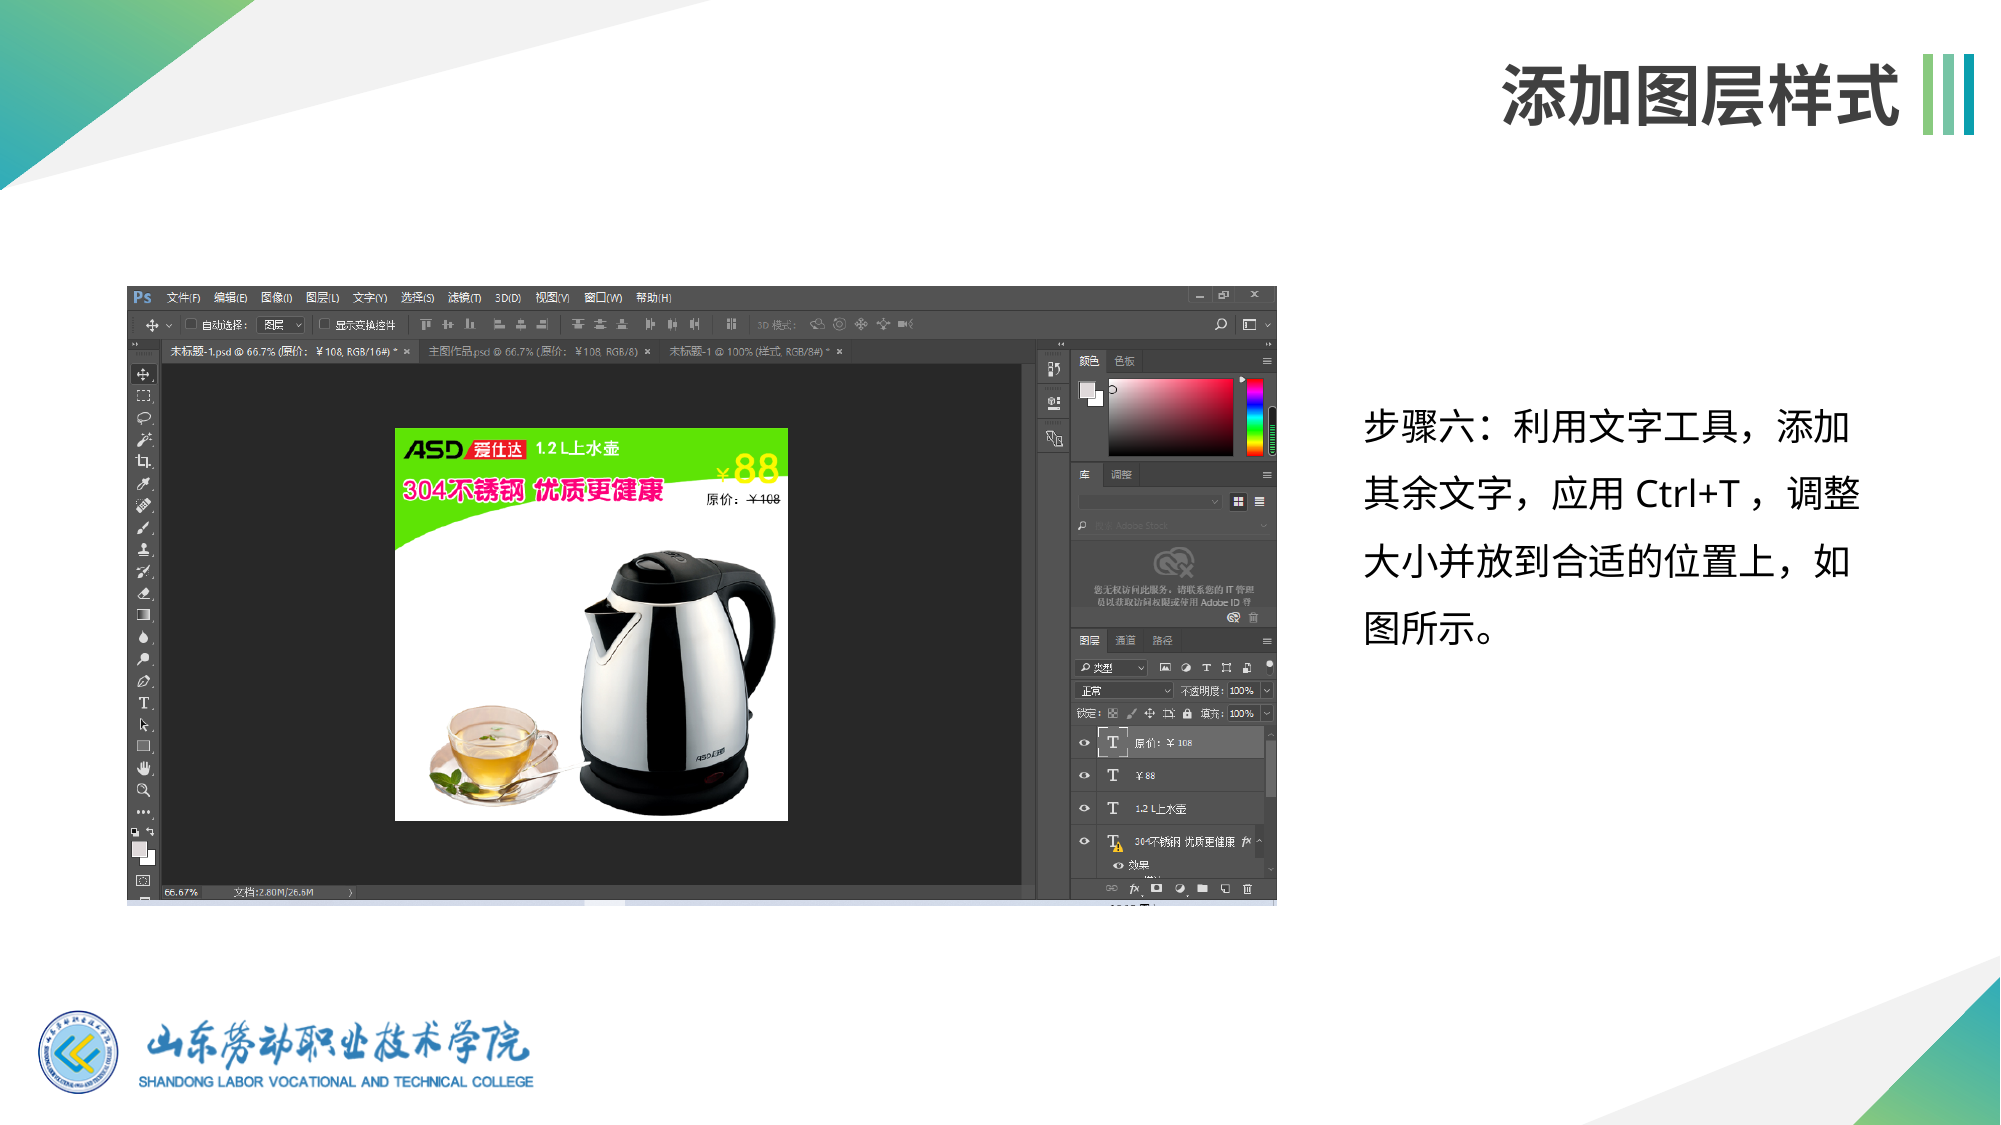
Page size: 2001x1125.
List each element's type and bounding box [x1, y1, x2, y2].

picture [38, 1010, 550, 1094]
picture [127, 286, 1277, 906]
text_box [1928, 54, 1969, 136]
text_box [0, 0, 2000, 1125]
